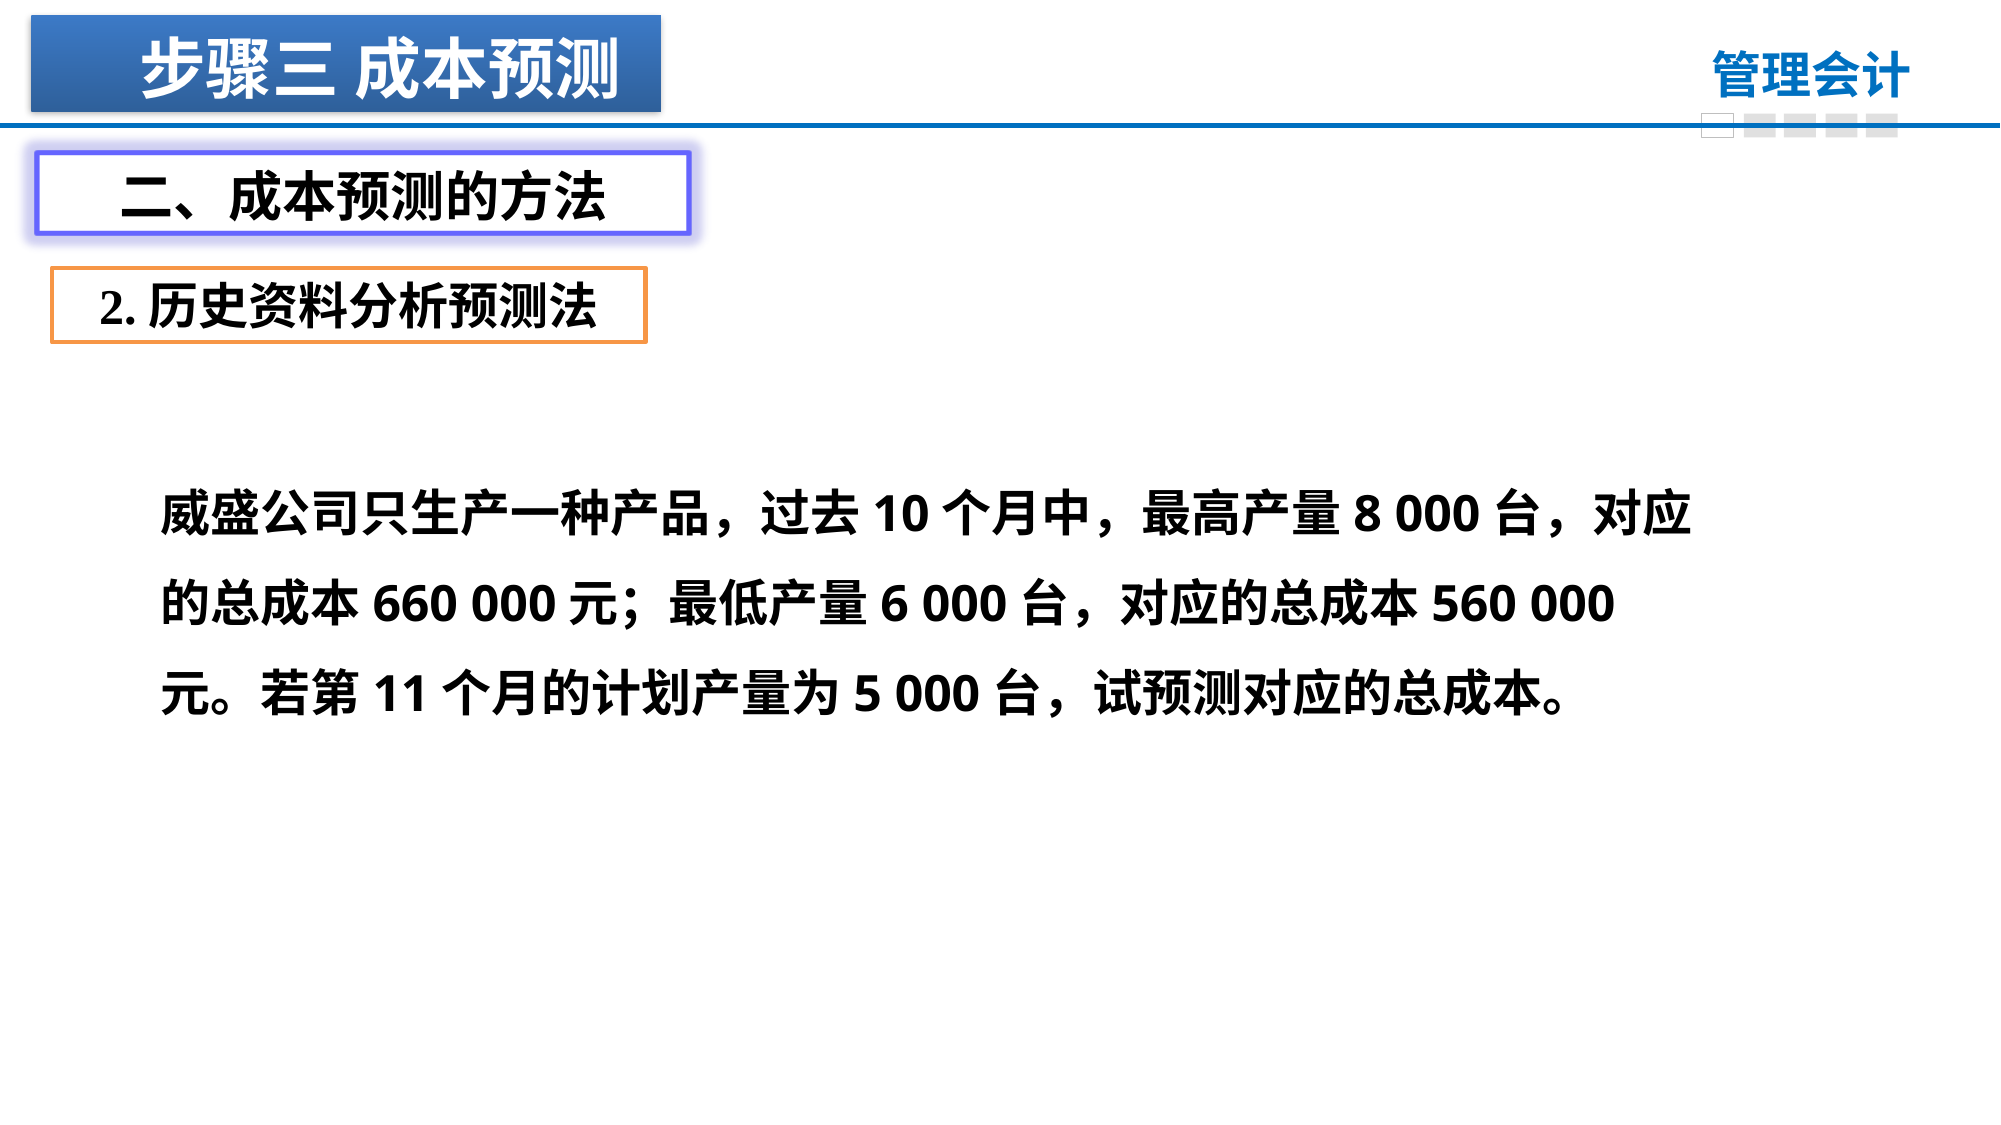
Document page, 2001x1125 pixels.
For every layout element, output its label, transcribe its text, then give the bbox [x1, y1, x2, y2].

text_box 威盛公司只生产一种产品，过去10个月中，最高产量8 000台，对应的总成本660 000元；最低产量6 000台，对应的总成本560 000元。若第11个月的计划产量为5 000台，试预测对应的总成本。 [145, 444, 1728, 729]
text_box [7, 125, 719, 261]
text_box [31, 14, 676, 117]
text_box 2.历史资料分析预测法 [50, 269, 648, 344]
